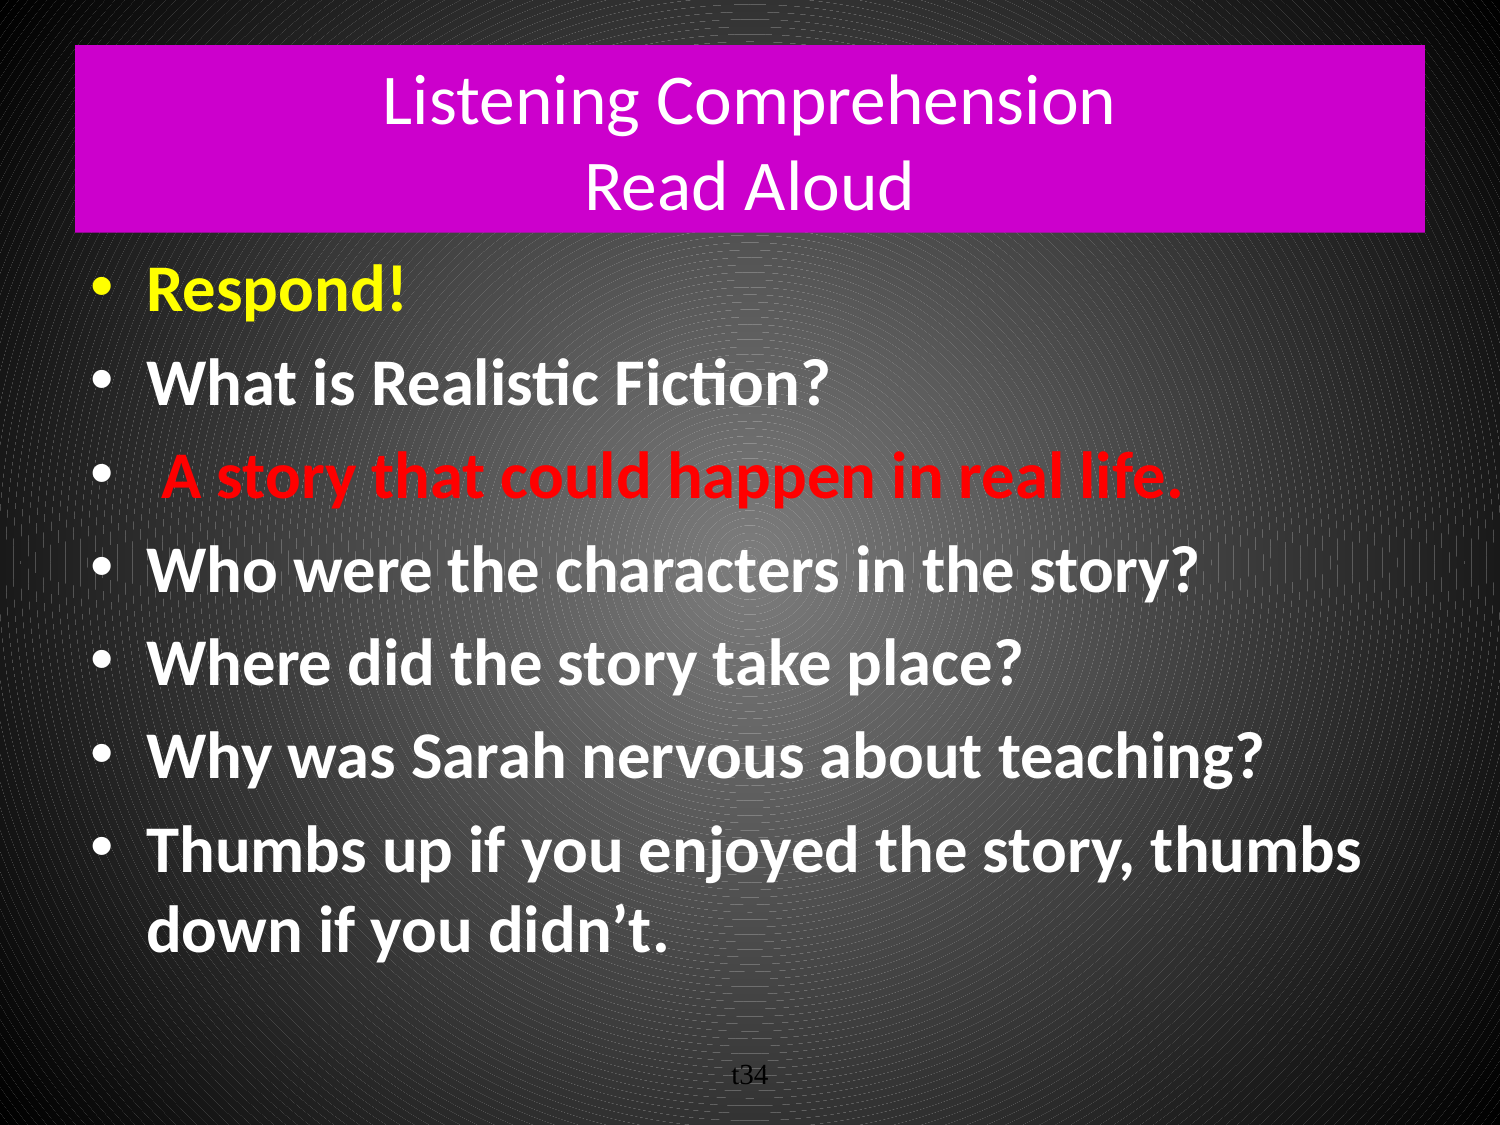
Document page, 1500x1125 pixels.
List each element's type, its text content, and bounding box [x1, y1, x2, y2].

footer t34 [512, 1042, 988, 1103]
title Listening Comprehension Read Aloud [75, 45, 1425, 233]
list Respond! What is Realistic Fiction? A story that could happen in real life. Who were the characters in the story? Where did the story take place? Why was Sarah nervous about teaching? Thumbs up if you enjoyed the story, thumbs down if you didn’t. [75, 237, 1388, 1050]
